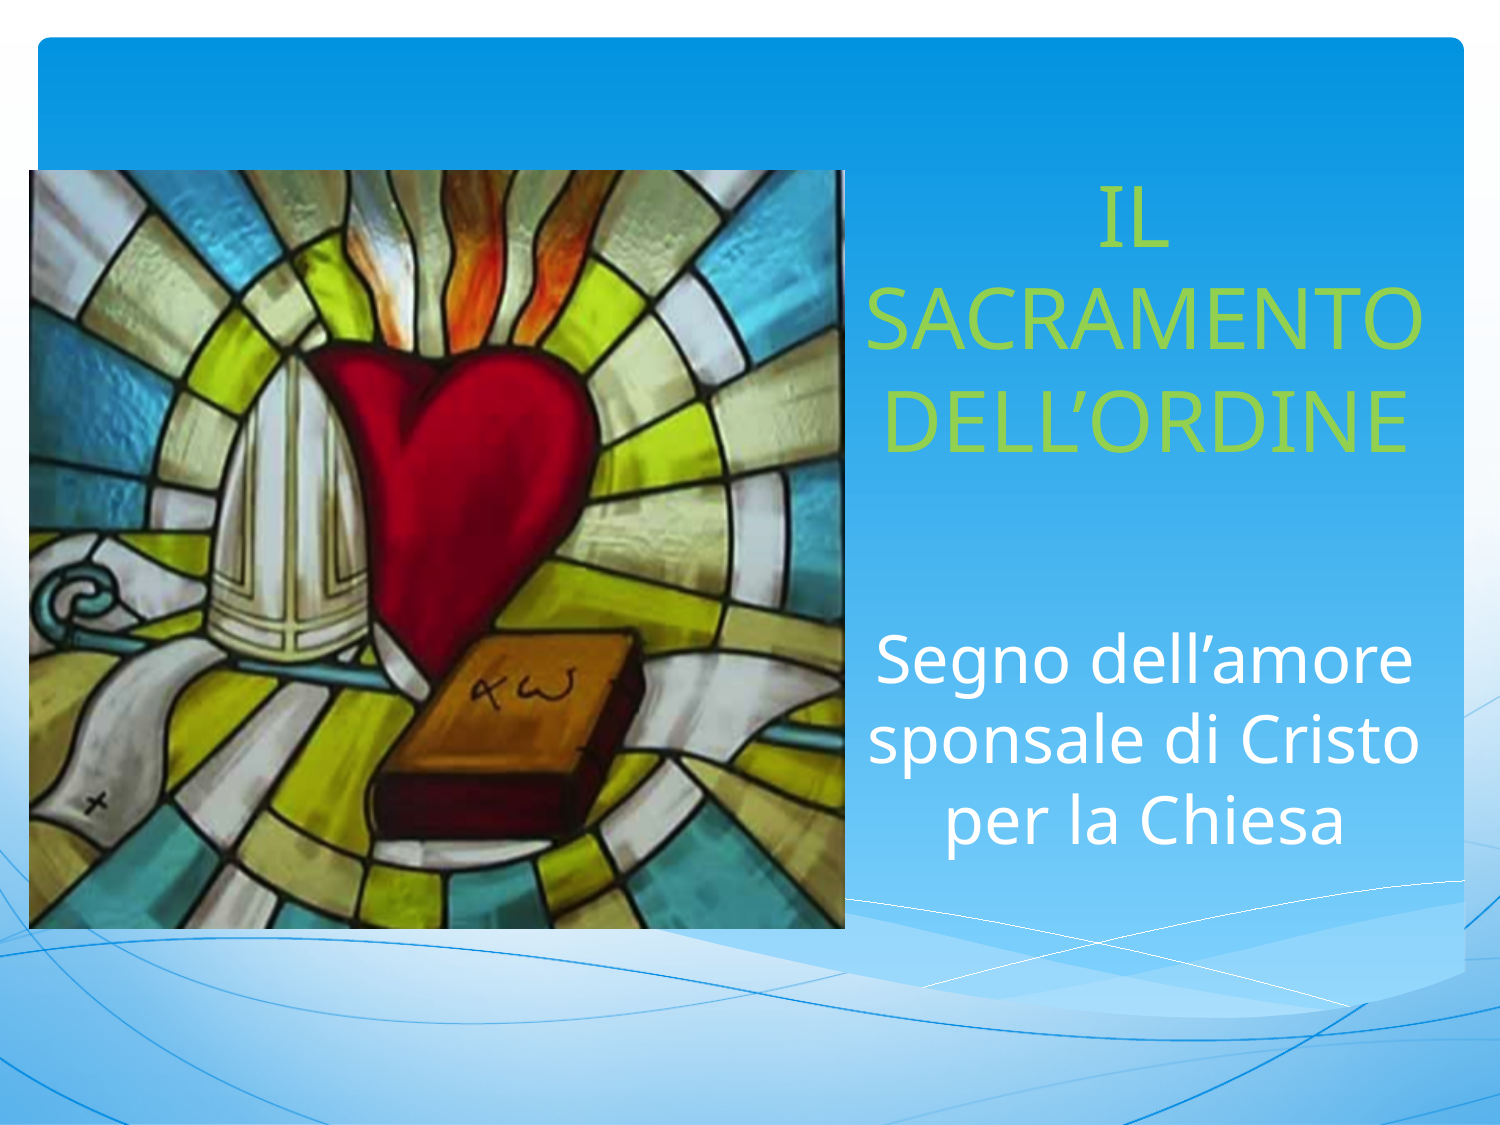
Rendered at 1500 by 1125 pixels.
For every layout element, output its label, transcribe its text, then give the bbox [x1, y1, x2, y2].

title IL SACRAMENTO DELL’ORDINE [833, 78, 1459, 477]
picture [29, 170, 845, 929]
list Segno dell’amore sponsale di Cristo per la Chiesa [851, 609, 1459, 890]
